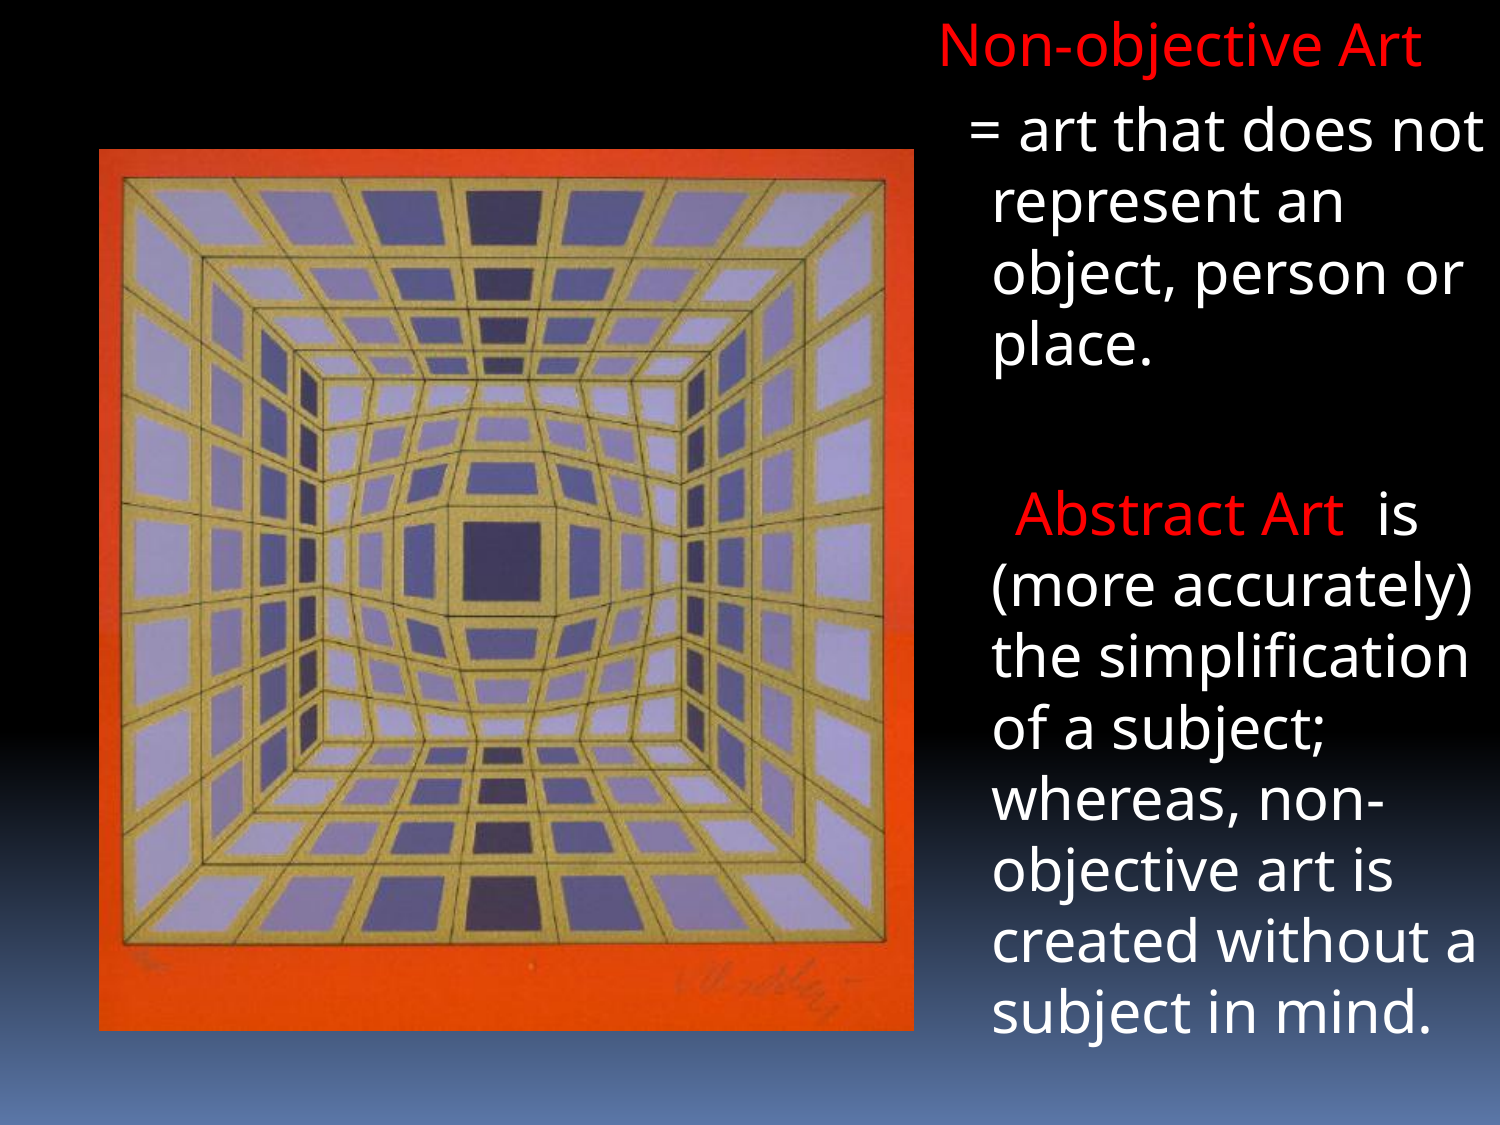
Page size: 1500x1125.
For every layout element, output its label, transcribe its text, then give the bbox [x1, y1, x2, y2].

list Non-objective Art = art that does not represent an object, person or place. Abstract Art is (more accurately) the simplification of a subject; whereas, non-objective art is created without a subject in mind. [912, 0, 1500, 1075]
picture [99, 149, 915, 1031]
